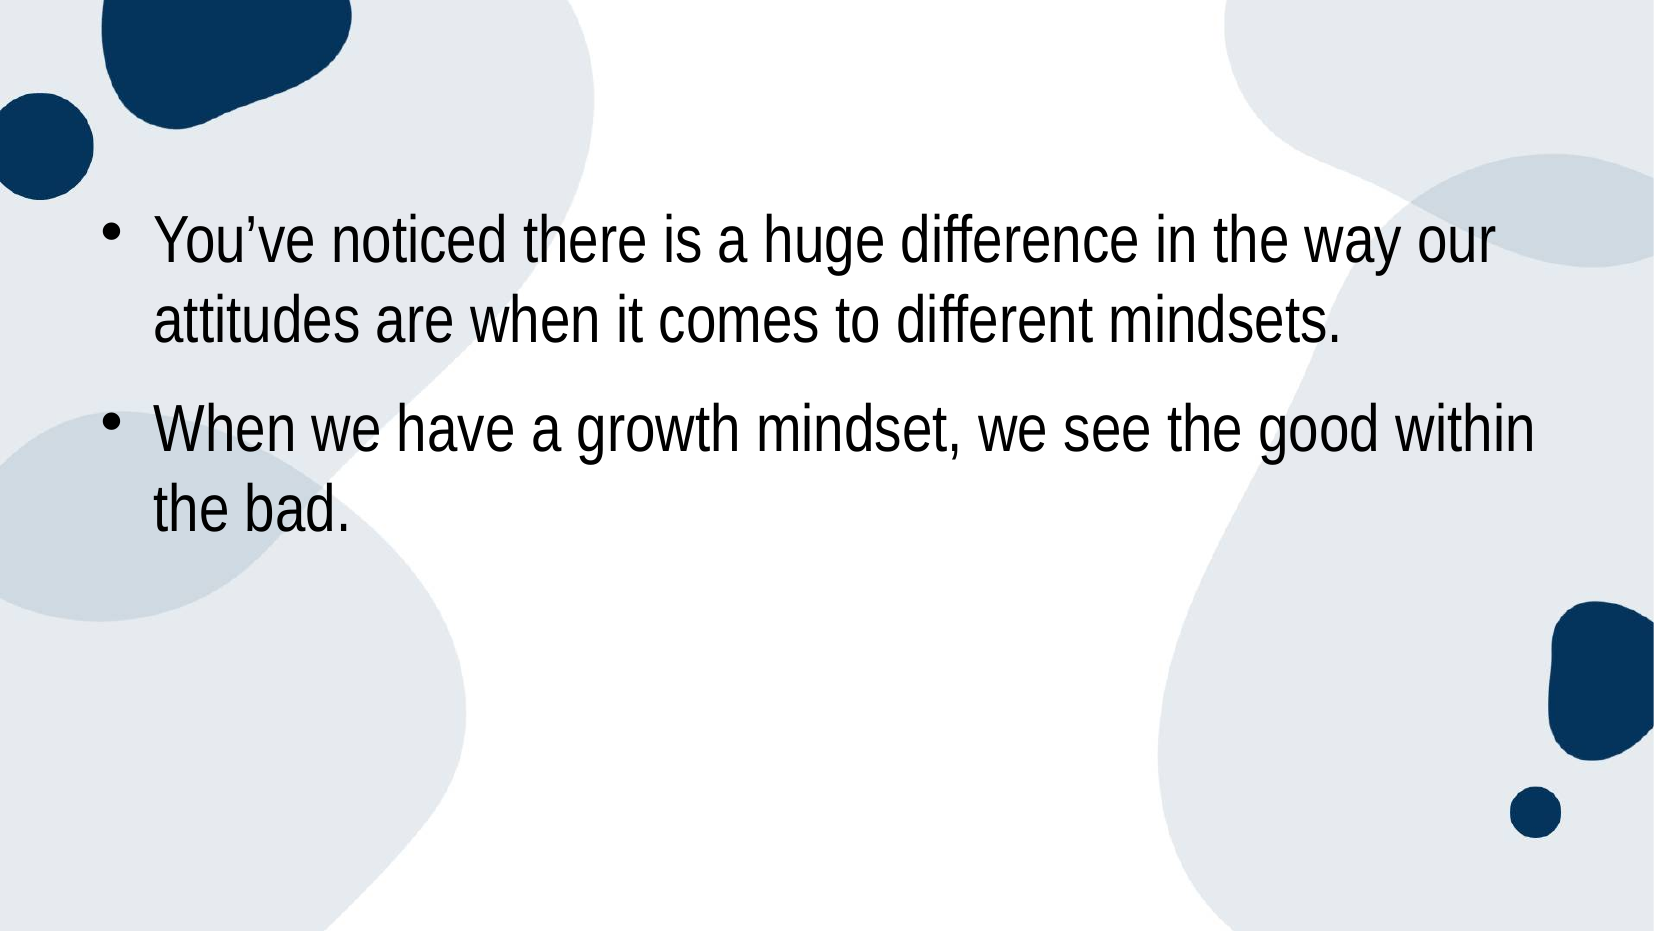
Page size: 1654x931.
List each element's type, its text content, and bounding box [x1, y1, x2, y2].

list You’ve noticed there is a huge difference in the way our attitudes are when it comes to different mindsets. When we have a growth mindset, we see the good within the bad. [82, 195, 1571, 735]
picture [0, 0, 1654, 931]
